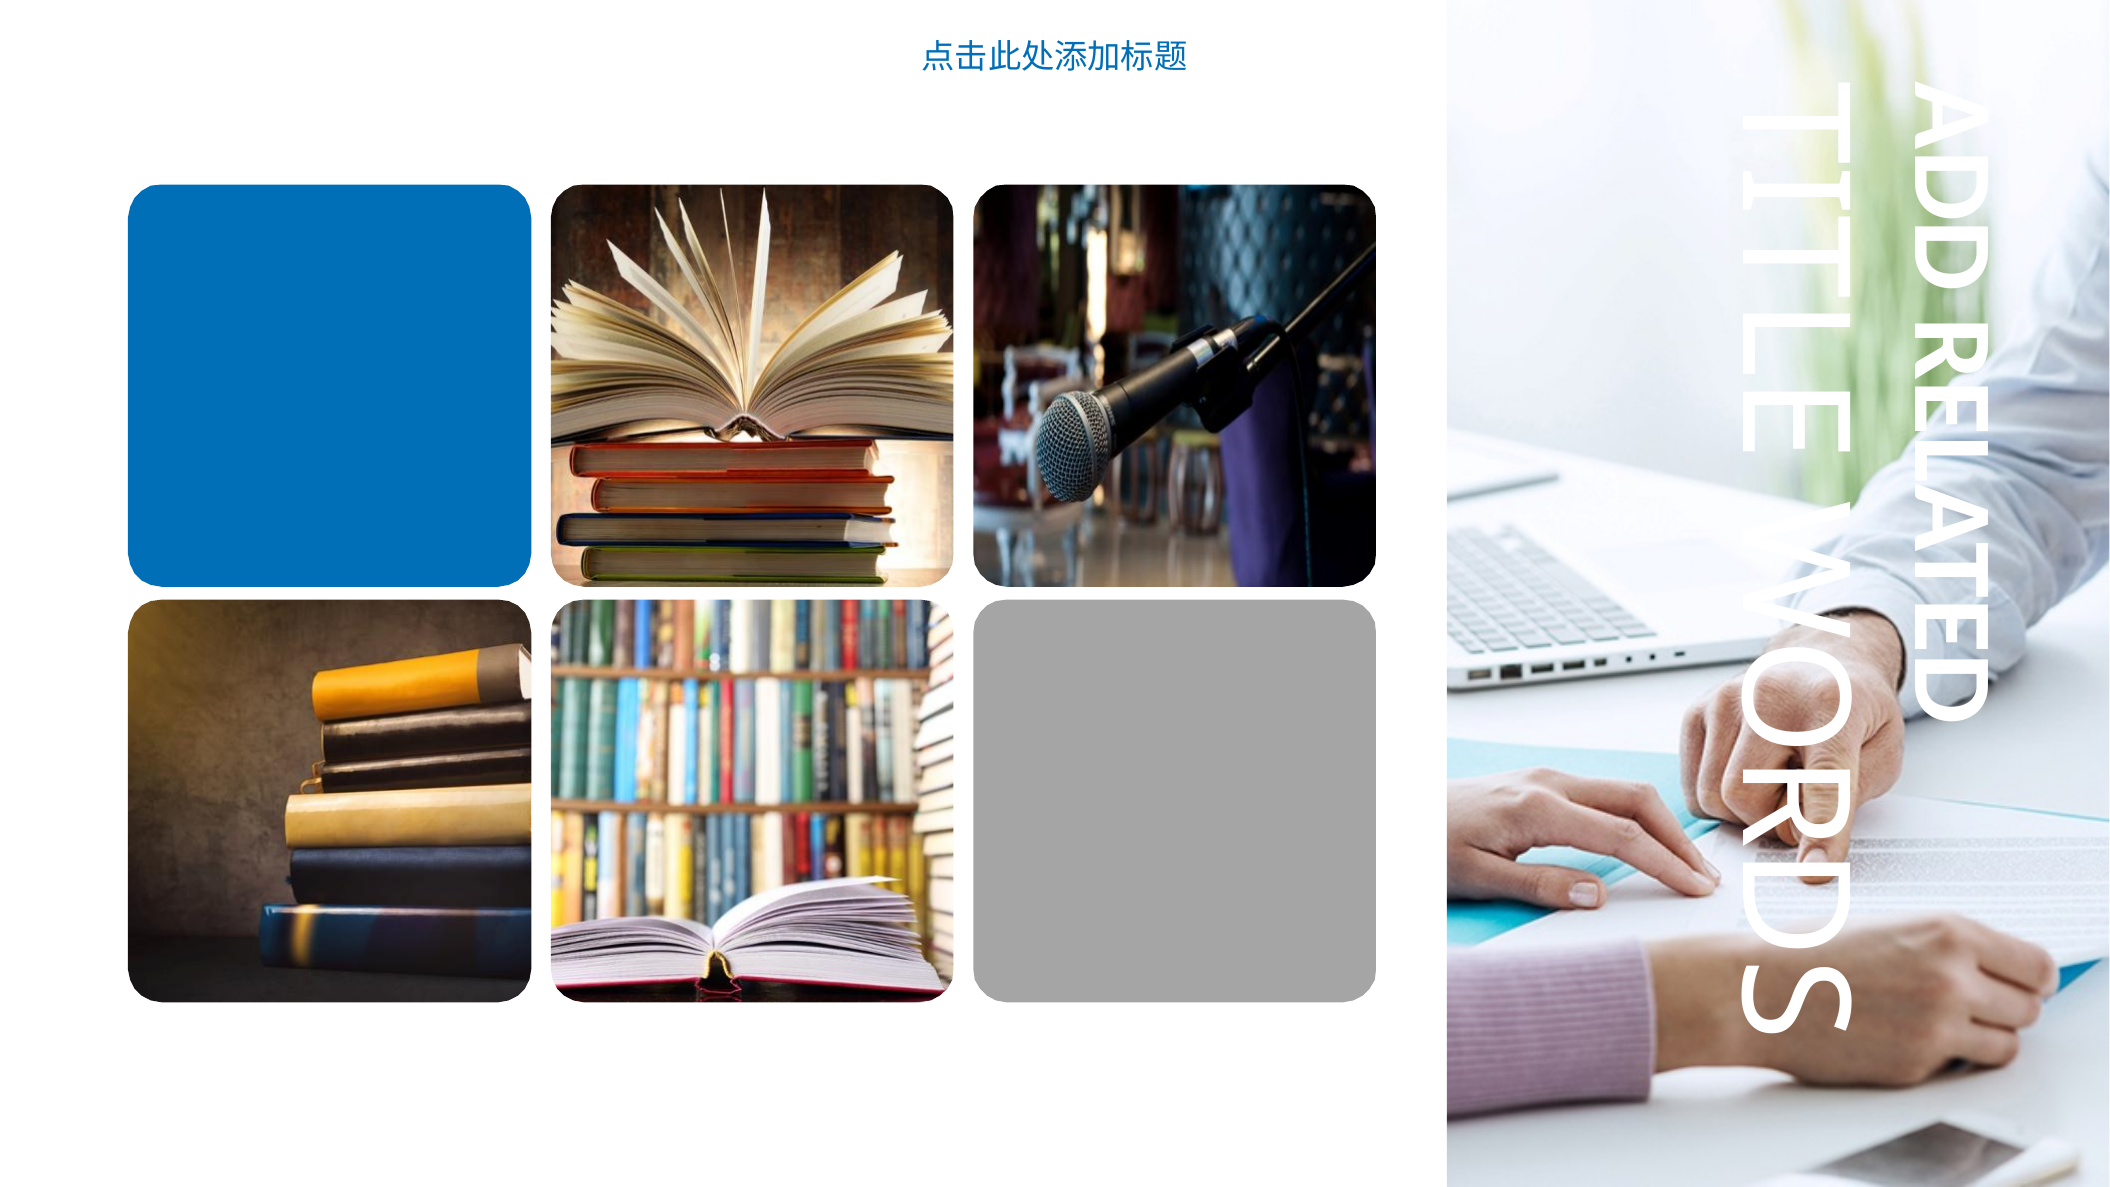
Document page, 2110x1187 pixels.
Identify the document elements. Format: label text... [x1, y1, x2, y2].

text_box [550, 599, 954, 1003]
text_box [127, 184, 532, 587]
text_box [973, 599, 1376, 1003]
text_box [1446, 0, 2110, 1187]
text_box [127, 599, 532, 1003]
text_box 点击此处添加标题 [899, 27, 1210, 86]
text_box [973, 184, 1376, 587]
text_box ADD RELATED TITLE WORDS [1705, 66, 2036, 1107]
text_box [550, 184, 954, 587]
